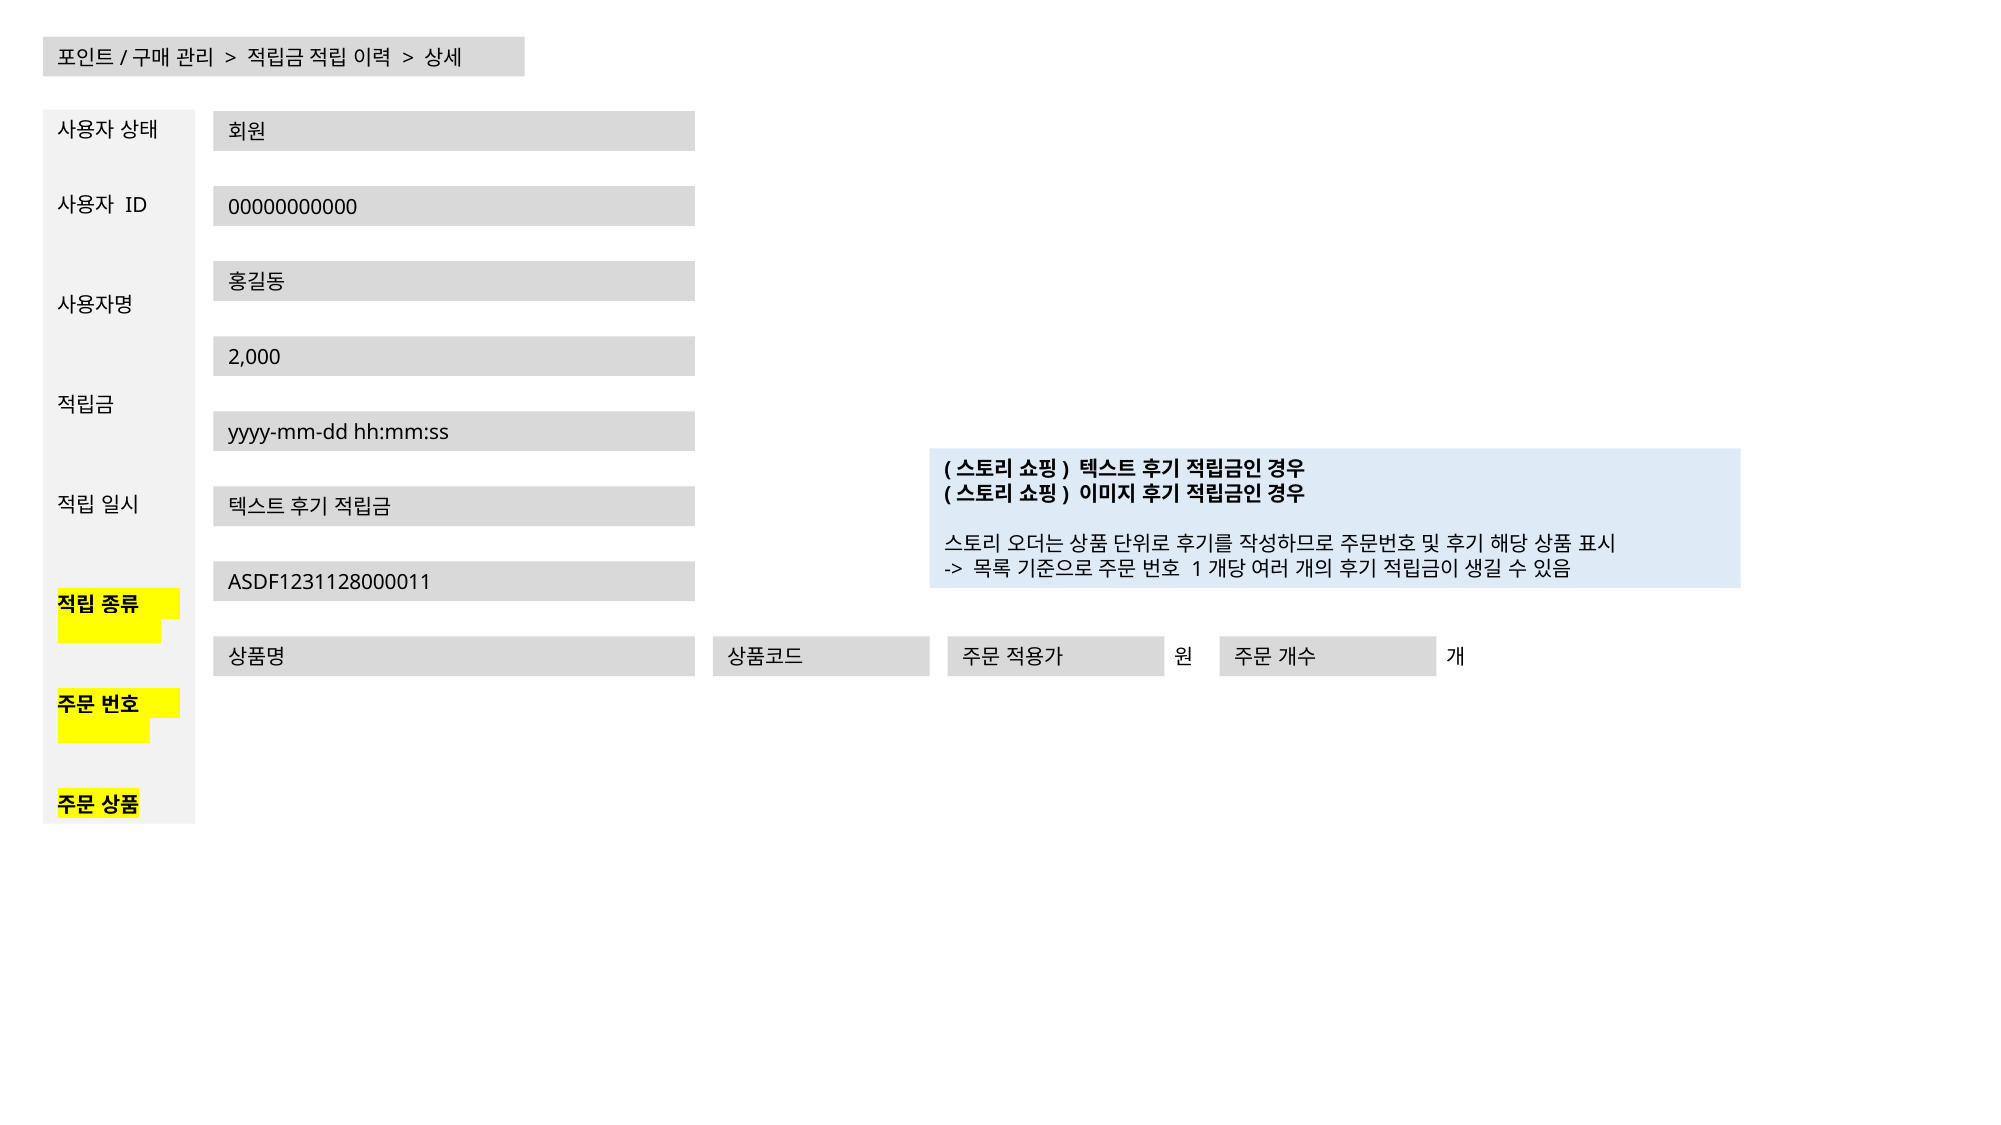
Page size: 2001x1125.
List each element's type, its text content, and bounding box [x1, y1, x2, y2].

text_box ASDF1231128000011 [213, 561, 695, 602]
text_box 회원 [213, 111, 695, 151]
text_box 텍스트 후기 적립금 [213, 486, 695, 527]
text_box 개 [1431, 636, 1483, 677]
text_box 홍길동 [213, 261, 695, 301]
text_box (스토리 쇼핑) 텍스트 후기 적립금인 경우 (스토리 쇼핑) 이미지 후기 적립금인 경우 스토리 오더는 상품 단위로 후기를 작성하므로 주문번호 및 후기 해당 상품 표시 -> 목록 기준으로 주문 번호 1개당 여러 개의 후기 적립금이 생길 수 있음 [929, 448, 1741, 588]
text_box 사용자 상태 사용자 ID 사용자명 적립금 적립 일시 적립 종류 주문 번호 주문 상품 [42, 109, 196, 824]
text_box 2,000 [213, 336, 695, 376]
text_box 상품코드 [712, 636, 930, 677]
text_box 포인트/구매 관리 > 적립금 적립 이력 > 상세 [42, 36, 525, 77]
text_box 00000000000 [213, 186, 695, 226]
text_box 주문 개수 [1219, 636, 1431, 677]
text_box 원 [1159, 636, 1210, 677]
text_box 주문 적용가 [947, 636, 1159, 677]
text_box 상품명 [213, 636, 695, 677]
text_box yyyy-mm-dd hh:mm:ss [213, 411, 695, 451]
